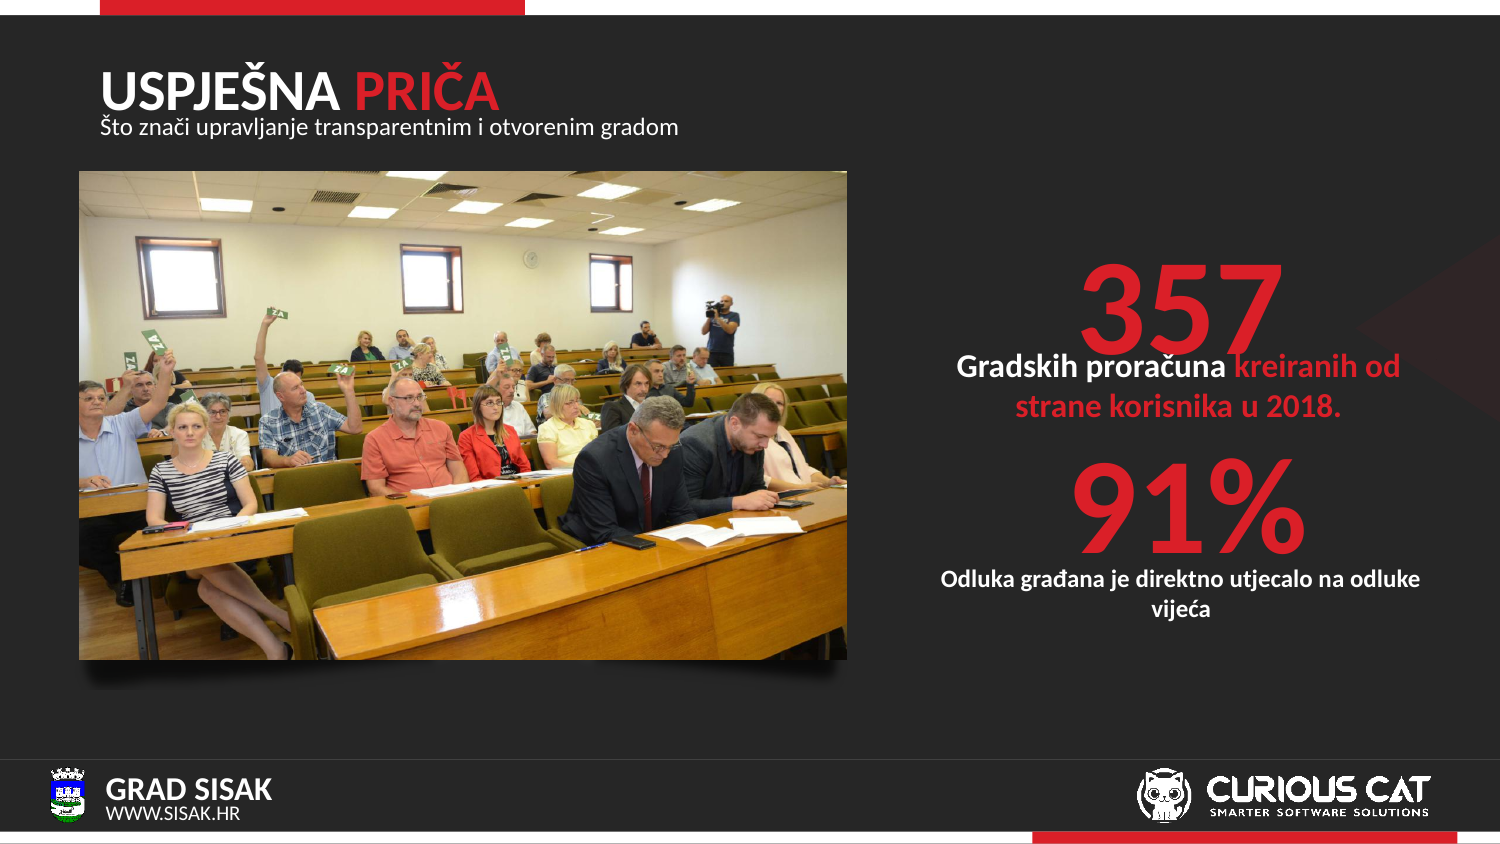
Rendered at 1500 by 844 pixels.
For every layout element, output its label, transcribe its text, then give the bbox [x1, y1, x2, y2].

text_box Što znači upravljanje transparentnim i otvorenim gradom [85, 102, 1413, 153]
text_box 91% [975, 409, 1400, 527]
picture [1137, 768, 1431, 823]
text_box 357 [1012, 209, 1350, 359]
text_box Odluka građana je direktno utjecalo na odluke vijeća [924, 527, 1438, 659]
title USPJEŠNA PRIČA [85, 52, 1415, 135]
picture [50, 767, 85, 823]
text_box Gradskih proračuna kreiranih od strane korisnika u 2018. [920, 359, 1438, 410]
picture [62, 171, 854, 690]
